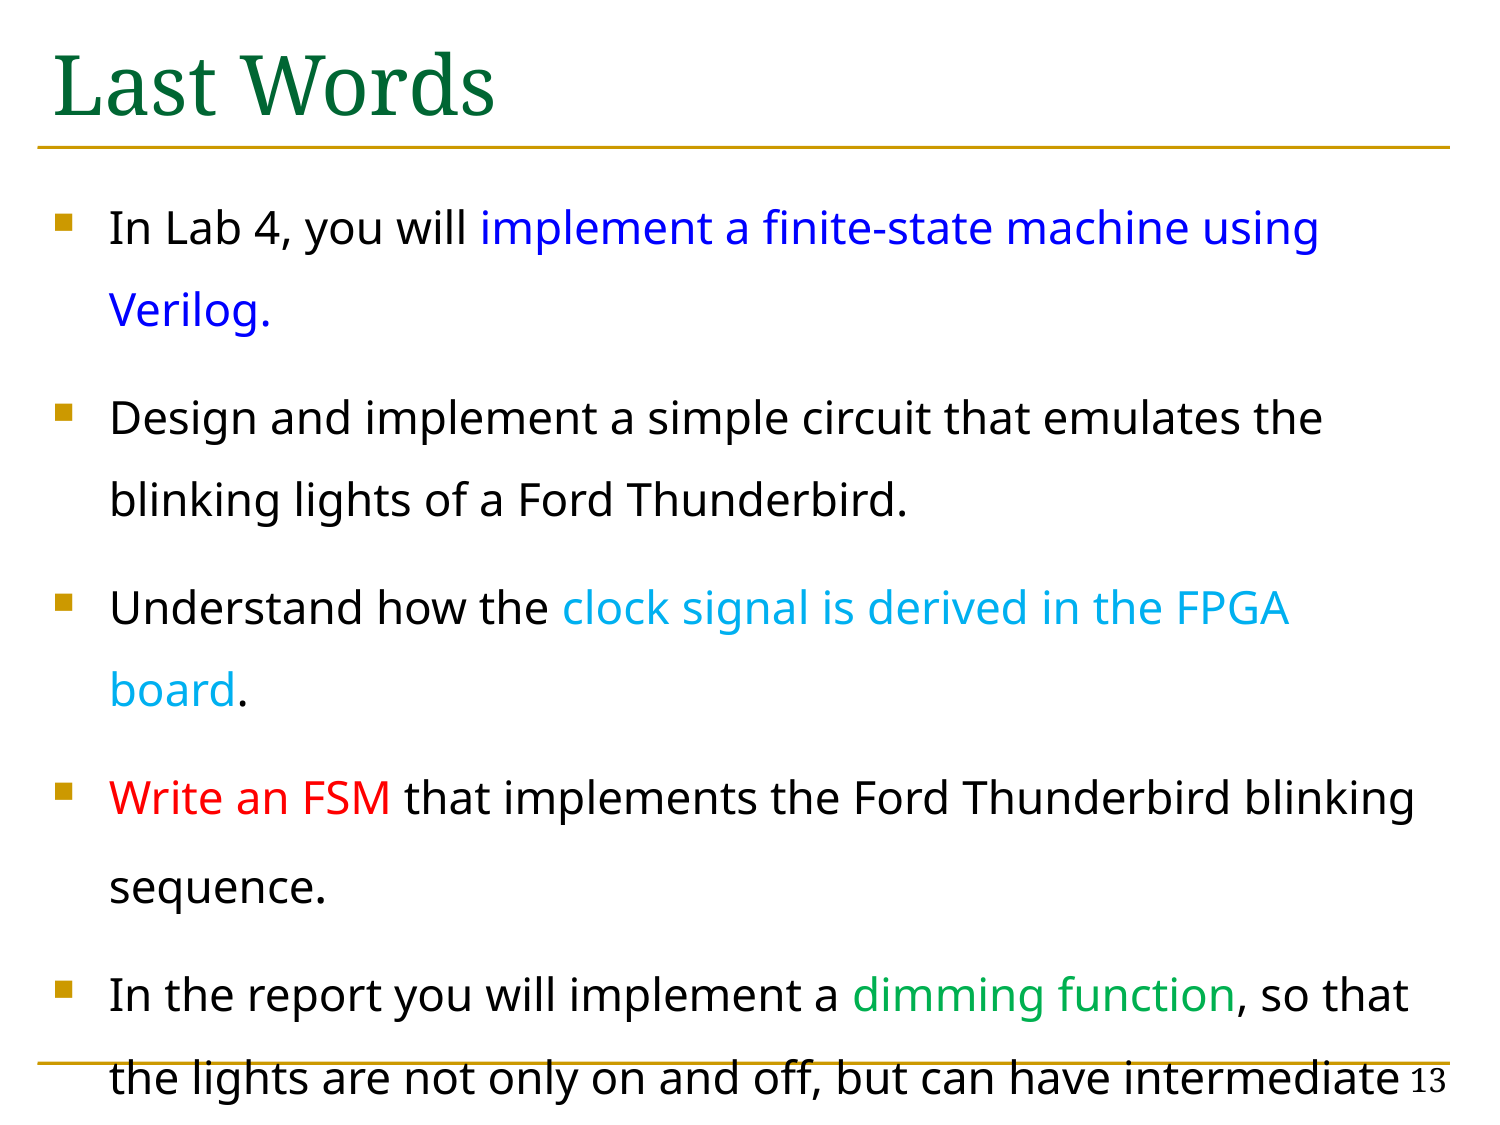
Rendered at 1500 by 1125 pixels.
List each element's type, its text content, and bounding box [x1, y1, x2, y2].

list In Lab 4, you will implement a finite-state machine using Verilog. Design and implement a simple circuit that emulates the blinking lights of a Ford Thunderbird. Understand how the clock signal is derived in the FPGA board. Write an FSM that implements the Ford Thunderbird blinking sequence. In the report you will implement a dimming function, so that the lights are not only on and off, but can have intermediate levels [37, 163, 1450, 1016]
slide_number 13 [1111, 1036, 1462, 1112]
title Last Words [37, 24, 1450, 163]
